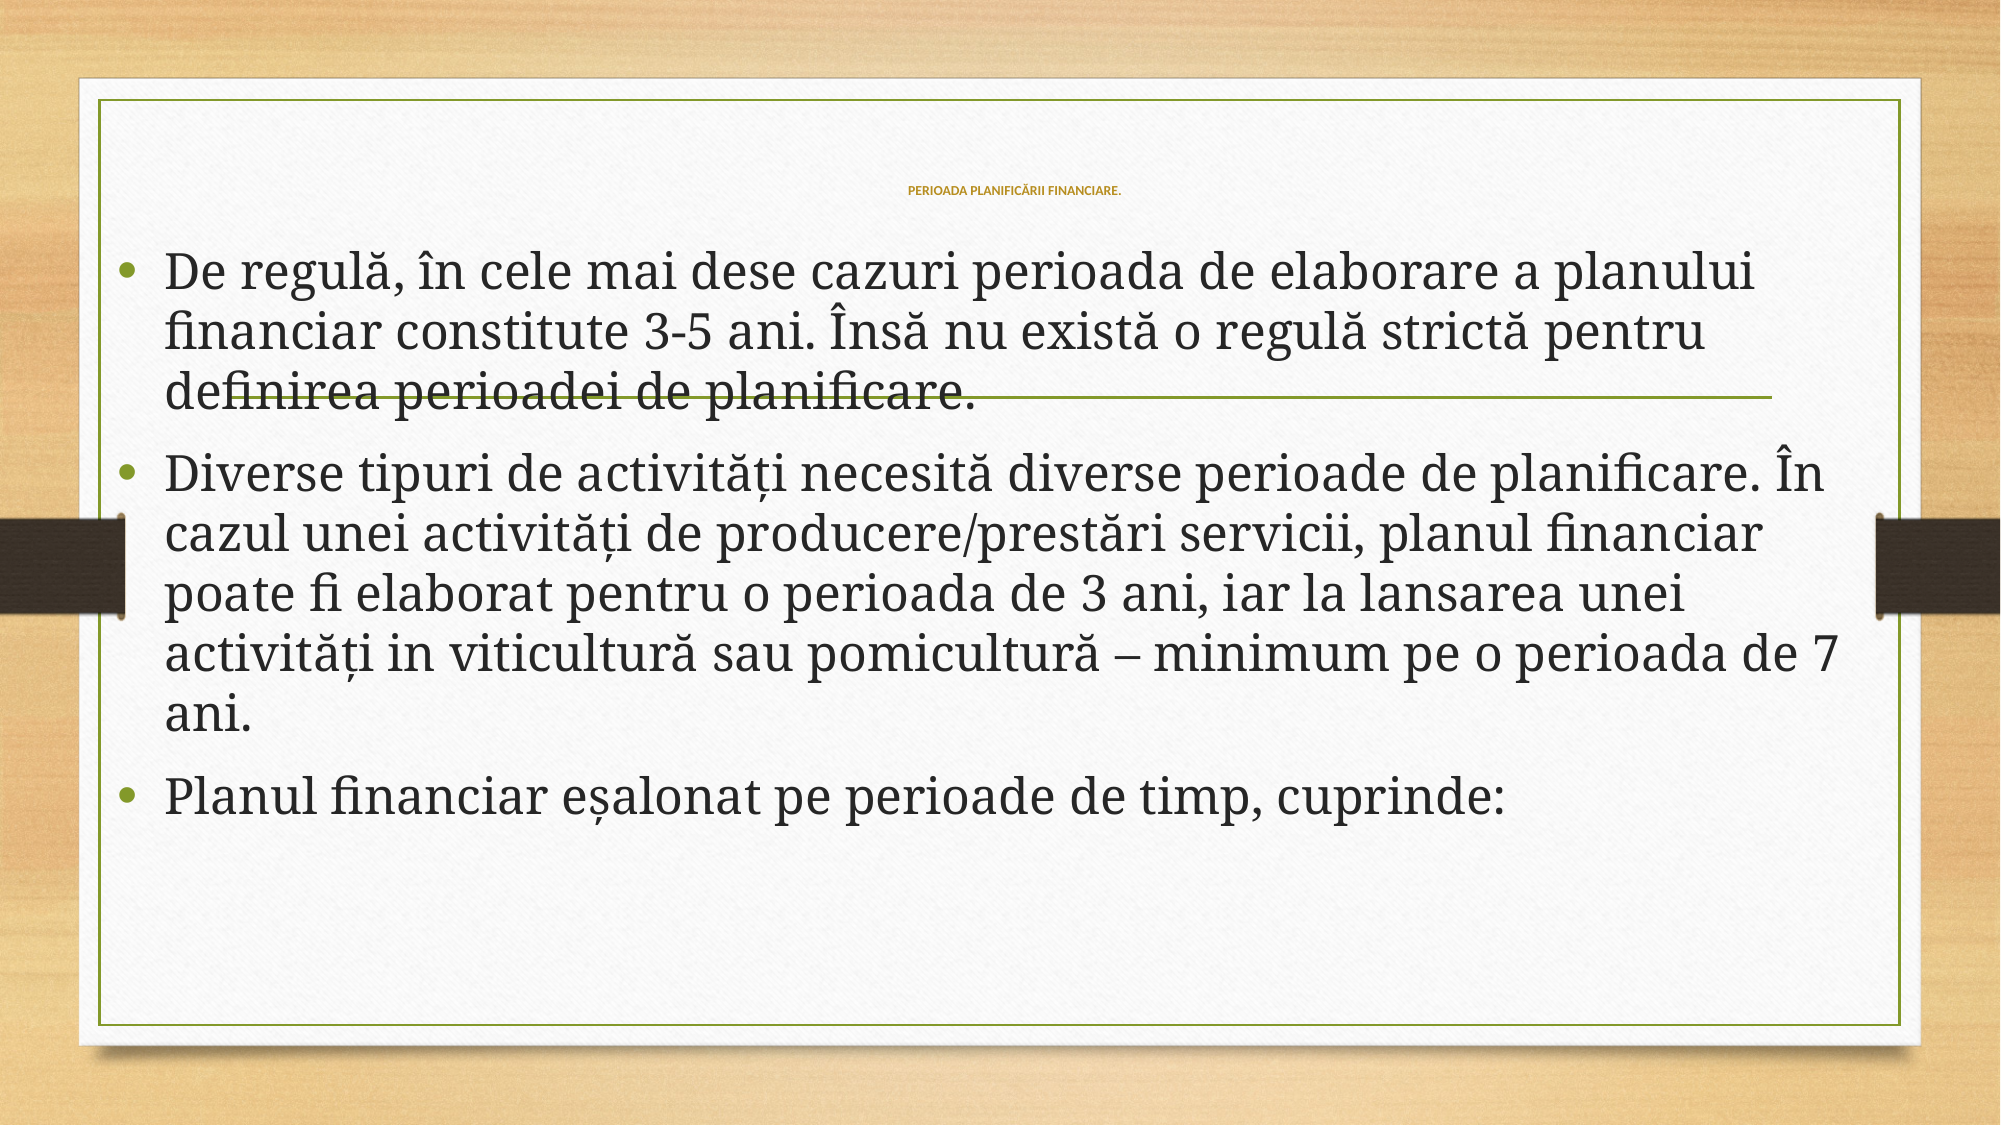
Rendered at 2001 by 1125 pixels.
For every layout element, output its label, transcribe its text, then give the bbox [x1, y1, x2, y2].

picture [0, 0, 2001, 1125]
title PERIOADA PLANIFICĂRII FINANCIARE. [114, 155, 1915, 230]
list De regulă, în cele mai dese cazuri perioada de elaborare a planului financiar constitute 3-5 ani. Însă nu există o regulă strictă pentru definirea perioadei de planificare. Diverse tipuri de activităţi necesită diverse perioade de planificare. În cazul unei activităţi de producere/prestări servicii, planul financiar poate fi elaborat pentru o perioada de 3 ani, iar la lansarea unei activităţi in viticultură sau pomicultură – minimum pe o perioada de 7 ani. Planul financiar eşalonat pe perioade de timp, cuprinde: [102, 231, 1903, 1047]
